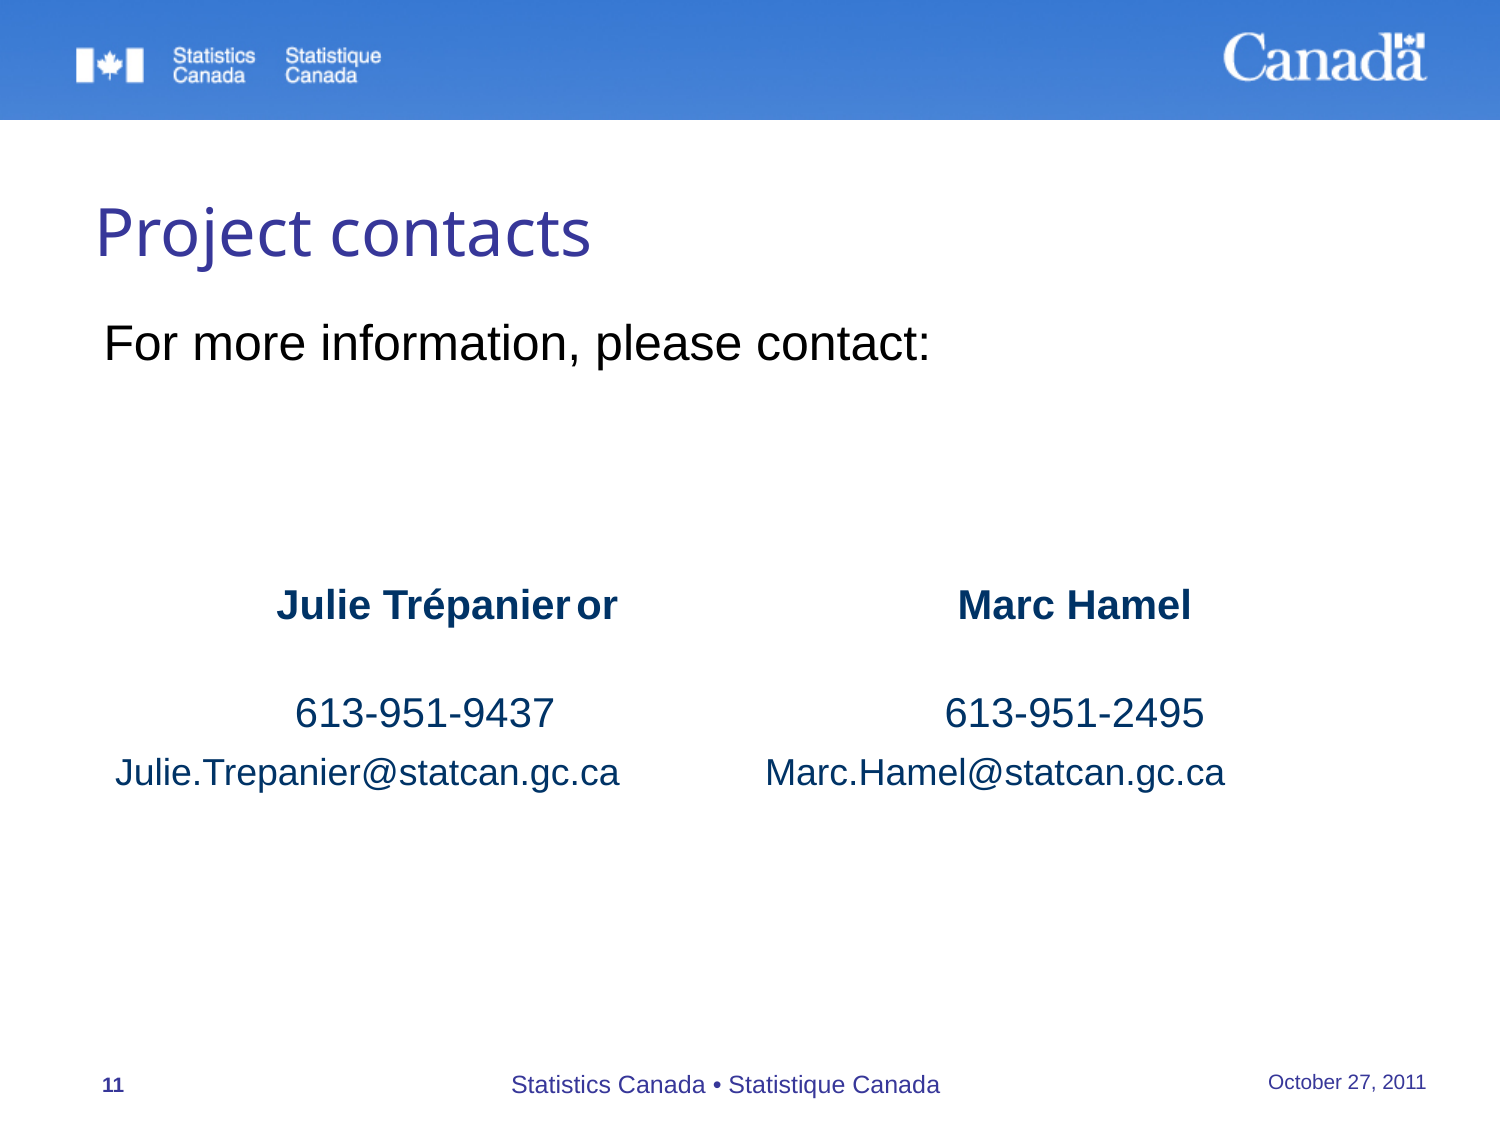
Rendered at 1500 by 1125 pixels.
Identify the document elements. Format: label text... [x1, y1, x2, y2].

list For more information, please contact: [88, 302, 1447, 998]
table_cell Julie.Trepanier@statcan.gc.ca [101, 745, 749, 800]
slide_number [1210, 1022, 1443, 1102]
footer Statistics Canada • Statistique Canada [229, 1027, 1223, 1107]
title Project contacts [64, 160, 1400, 278]
slide_number 11 [64, 1023, 162, 1105]
table_header Marc Hamel [751, 575, 1399, 679]
table_header Julie Trépanier or [101, 575, 749, 679]
table_cell Marc.Hamel@statcan.gc.ca [751, 745, 1399, 800]
picture [0, 0, 1500, 120]
table_cell 613-951-9437 [101, 685, 749, 743]
table_cell 613-951-2495 [751, 685, 1399, 743]
